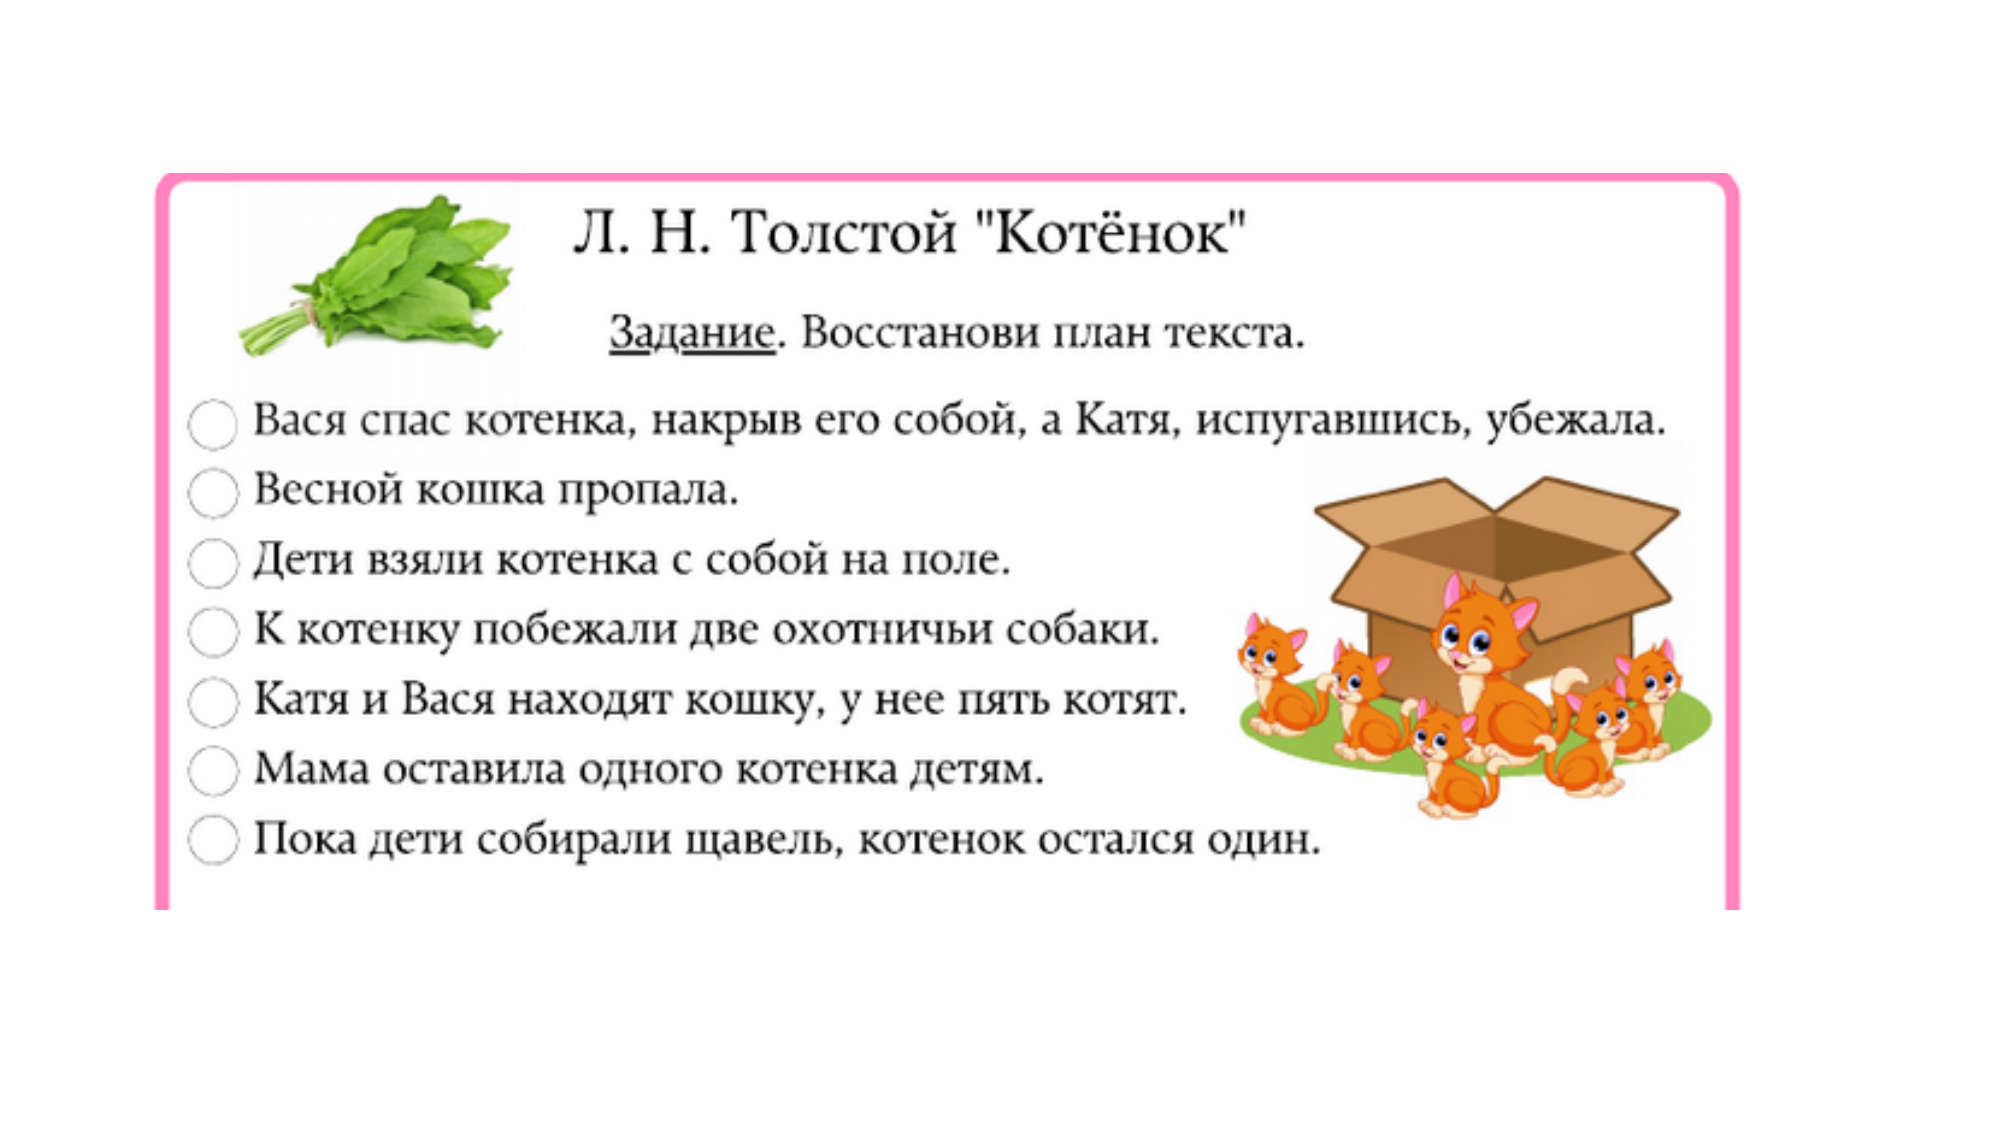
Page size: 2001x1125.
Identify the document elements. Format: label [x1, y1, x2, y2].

picture [147, 172, 1761, 910]
